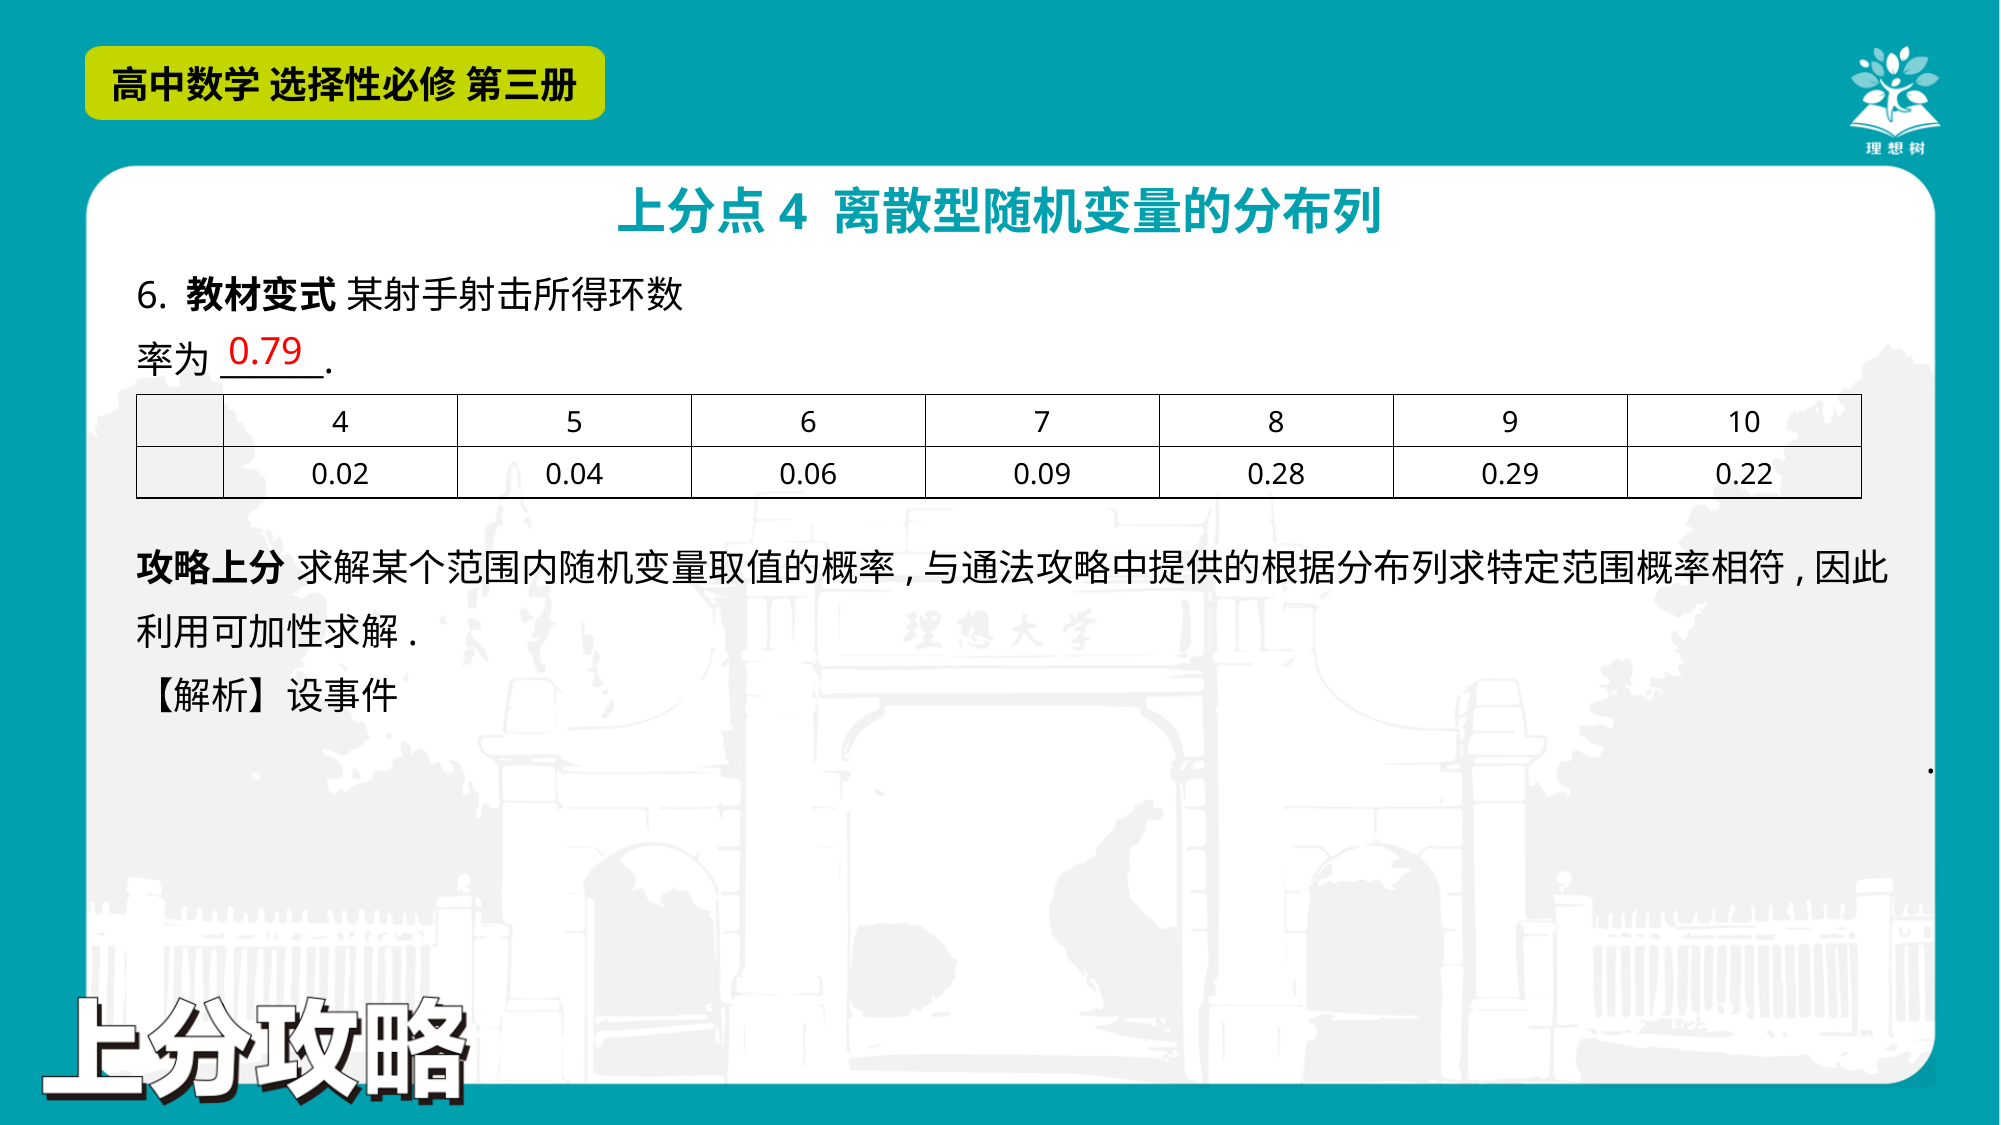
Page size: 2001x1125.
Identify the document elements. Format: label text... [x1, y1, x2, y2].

picture [0, 0, 2000, 1125]
text_box 攻略上分 求解某个范围内随机变量取值的概率,与通法攻略中提供的根据分布列求特定范围概率相符,因此 利用可加性求解. [136, 519, 1865, 647]
text_box 0.79 [214, 307, 317, 366]
